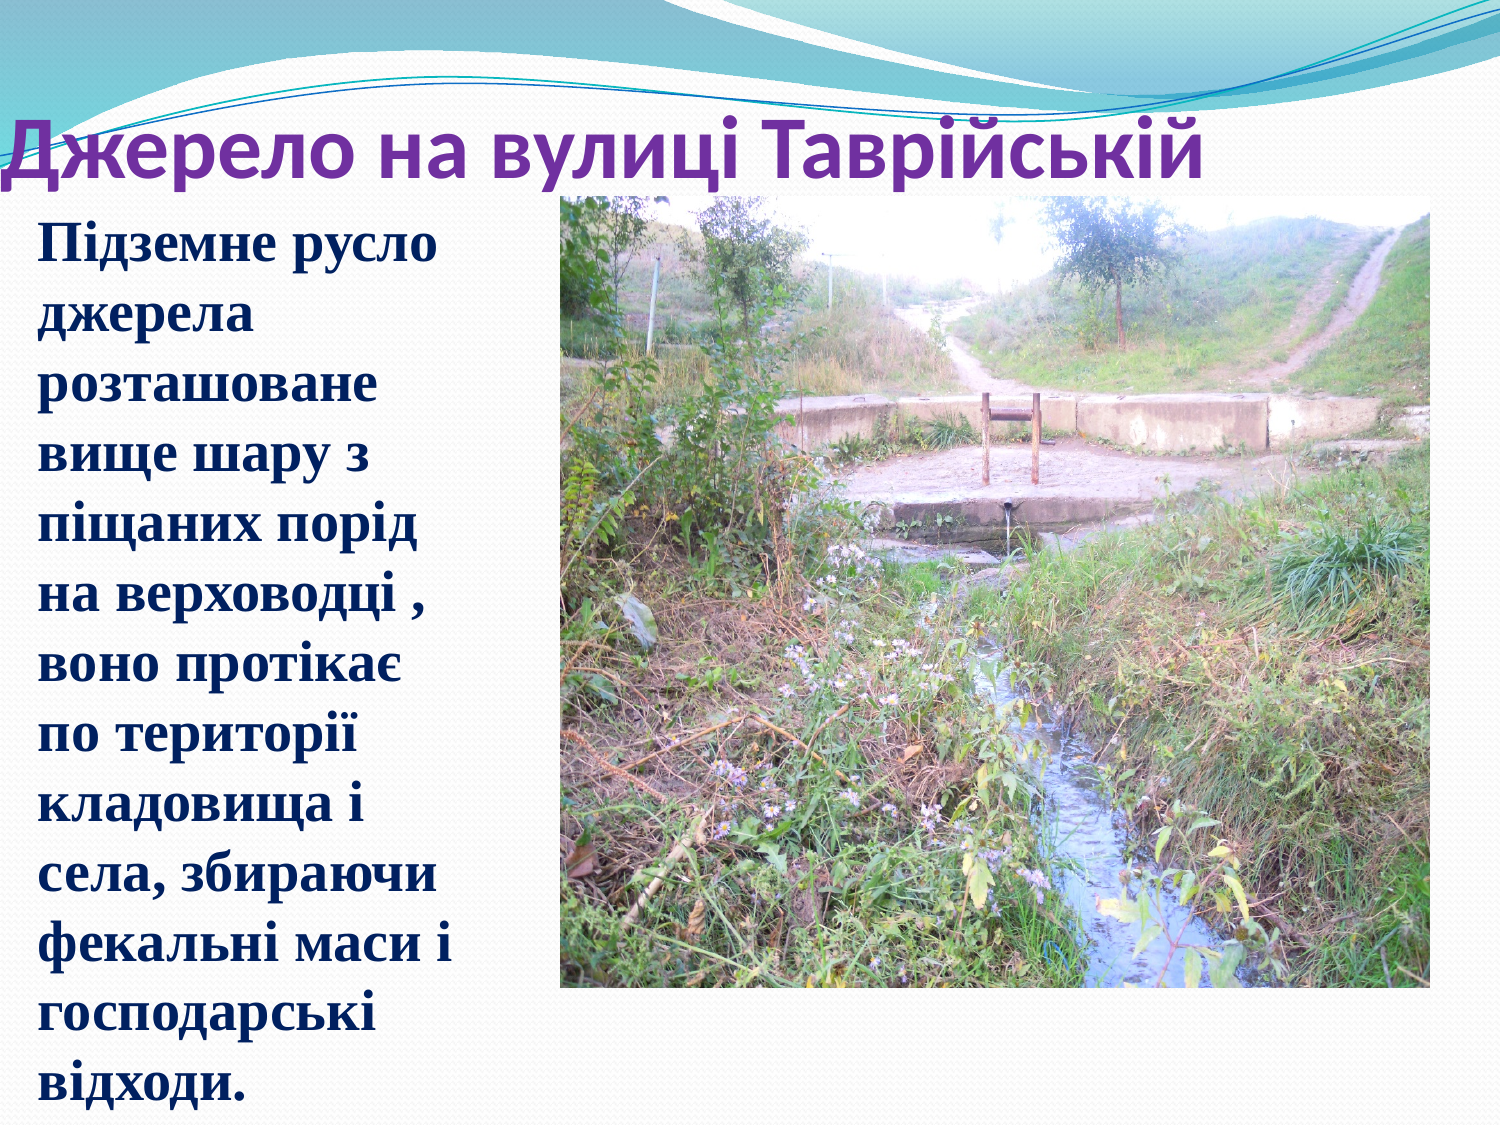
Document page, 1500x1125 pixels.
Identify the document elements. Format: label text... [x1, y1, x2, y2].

text_box Підземне русло джерела розташоване вище шару з піщаних порід на верховодці , воно протікає по території кладовища і села, збираючи фекальні маси і господарські відходи. [23, 125, 490, 1120]
picture [560, 196, 1430, 988]
title Джерело на вулиці Таврійській [0, 0, 1317, 197]
